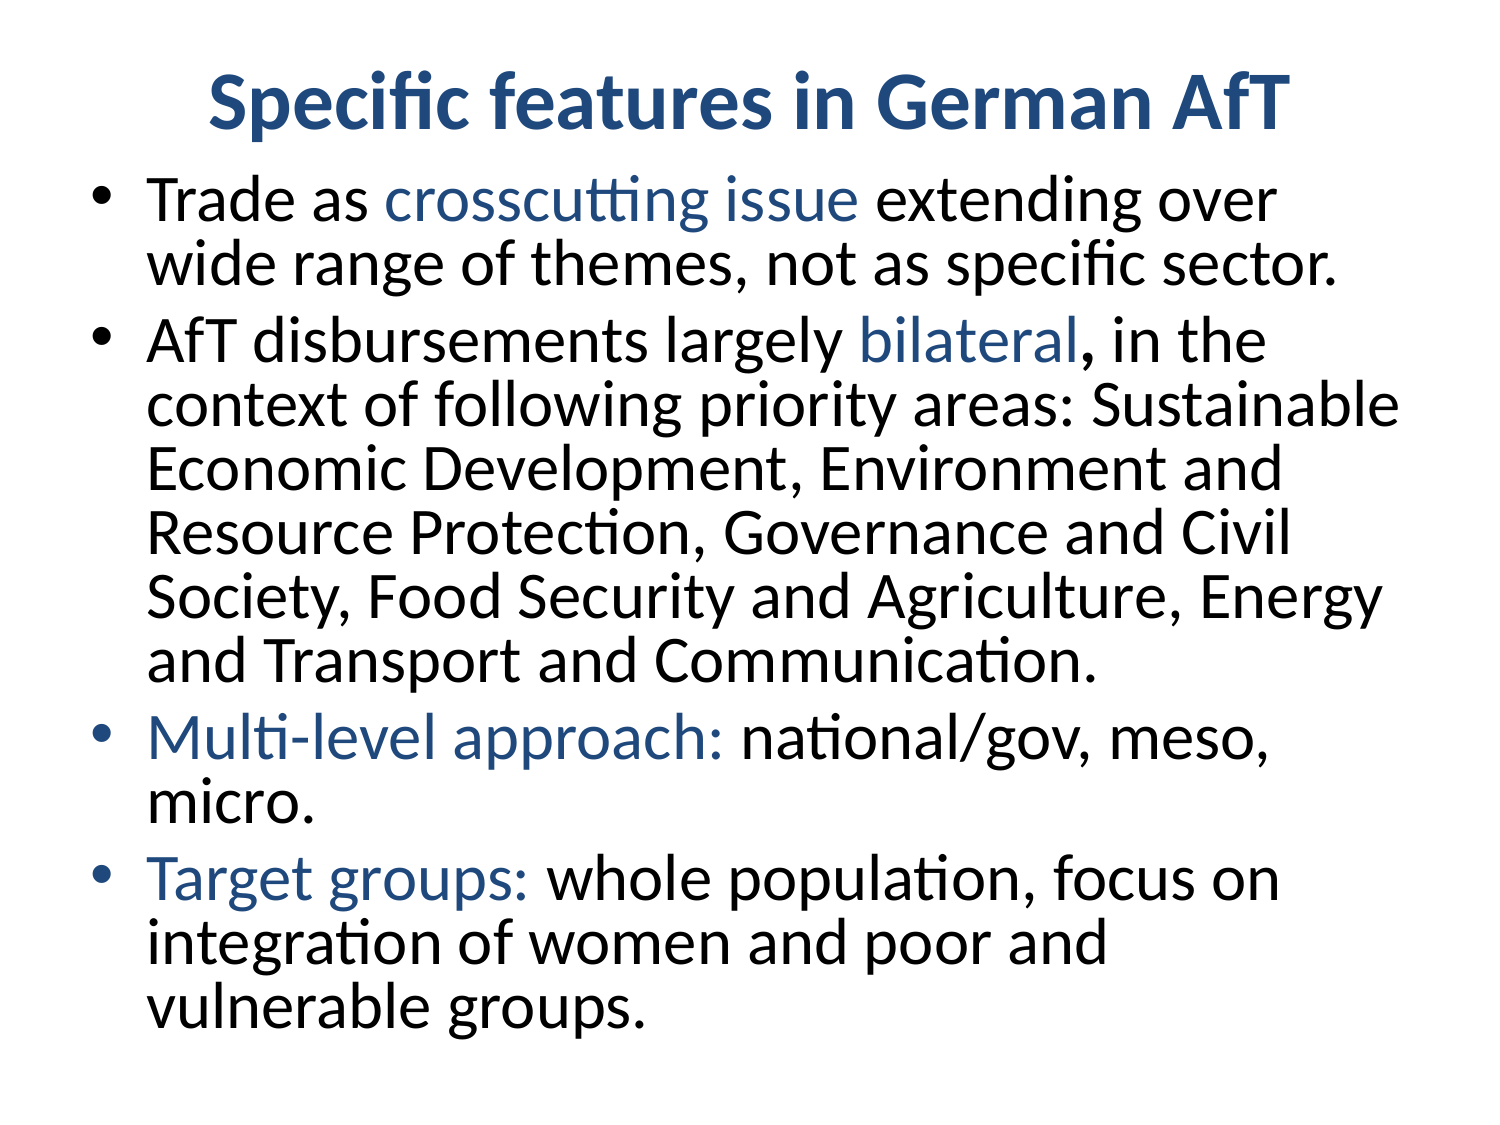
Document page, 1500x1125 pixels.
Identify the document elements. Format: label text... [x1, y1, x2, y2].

list Trade as crosscutting issue extending over wide range of themes, not as specific sector. AfT disbursements largely bilateral, in the context of following priority areas: Sustainable Economic Development, Environment and Resource Protection, Governance and Civil Society, Food Security and Agriculture, Energy and Transport and Communication. Multi-level approach: national/gov, meso, micro. Target groups: whole population, focus on integration of women and poor and vulnerable groups. [74, 162, 1426, 906]
title Specific features in German AfT [74, 49, 1426, 143]
